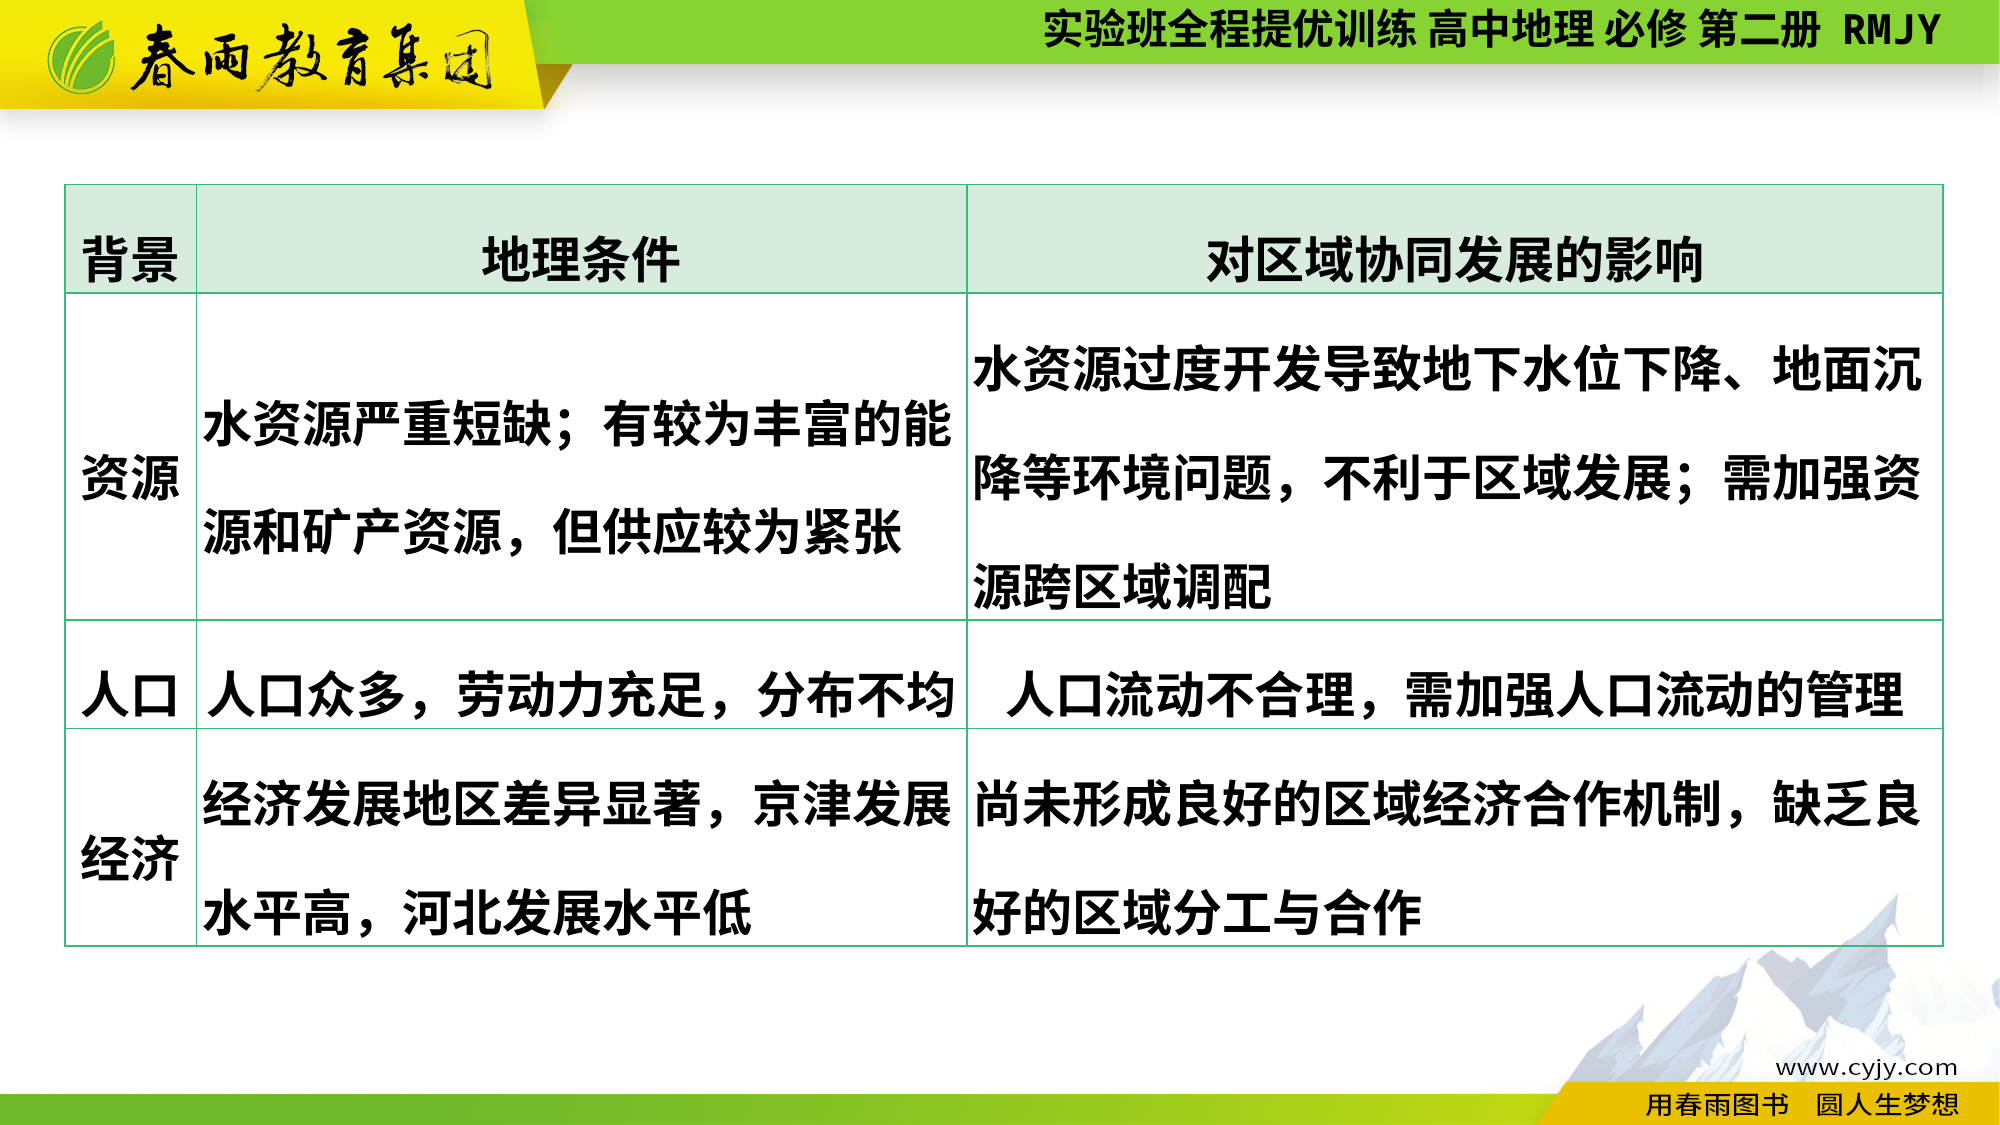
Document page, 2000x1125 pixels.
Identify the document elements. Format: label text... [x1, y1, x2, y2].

table_header 地理条件 [197, 185, 966, 292]
table_cell 尚未形成良好的区域经济合作机制，缺乏良好的区域分工与合作 [968, 729, 1942, 945]
table_cell 人口流动不合理，需加强人口流动的管理 [968, 621, 1942, 728]
table_cell 人口众多，劳动力充足，分布不均 [197, 621, 966, 728]
table_cell 水资源严重短缺；有较为丰富的能源和矿产资源，但供应较为紧张 [197, 294, 966, 619]
table_cell 人口 [66, 621, 196, 728]
table_cell 水资源过度开发导致地下水位下降、地面沉降等环境问题，不利于区域发展；需加强资源跨区域调配 [968, 294, 1942, 619]
table_cell 资源 [66, 294, 196, 619]
table_header 对区域协同发展的影响 [968, 185, 1942, 292]
table_header 背景 [66, 185, 196, 292]
picture [0, 0, 2000, 1125]
table_cell 经济发展地区差异显著，京津发展水平高，河北发展水平低 [197, 729, 966, 945]
table_cell 经济 [66, 729, 196, 945]
